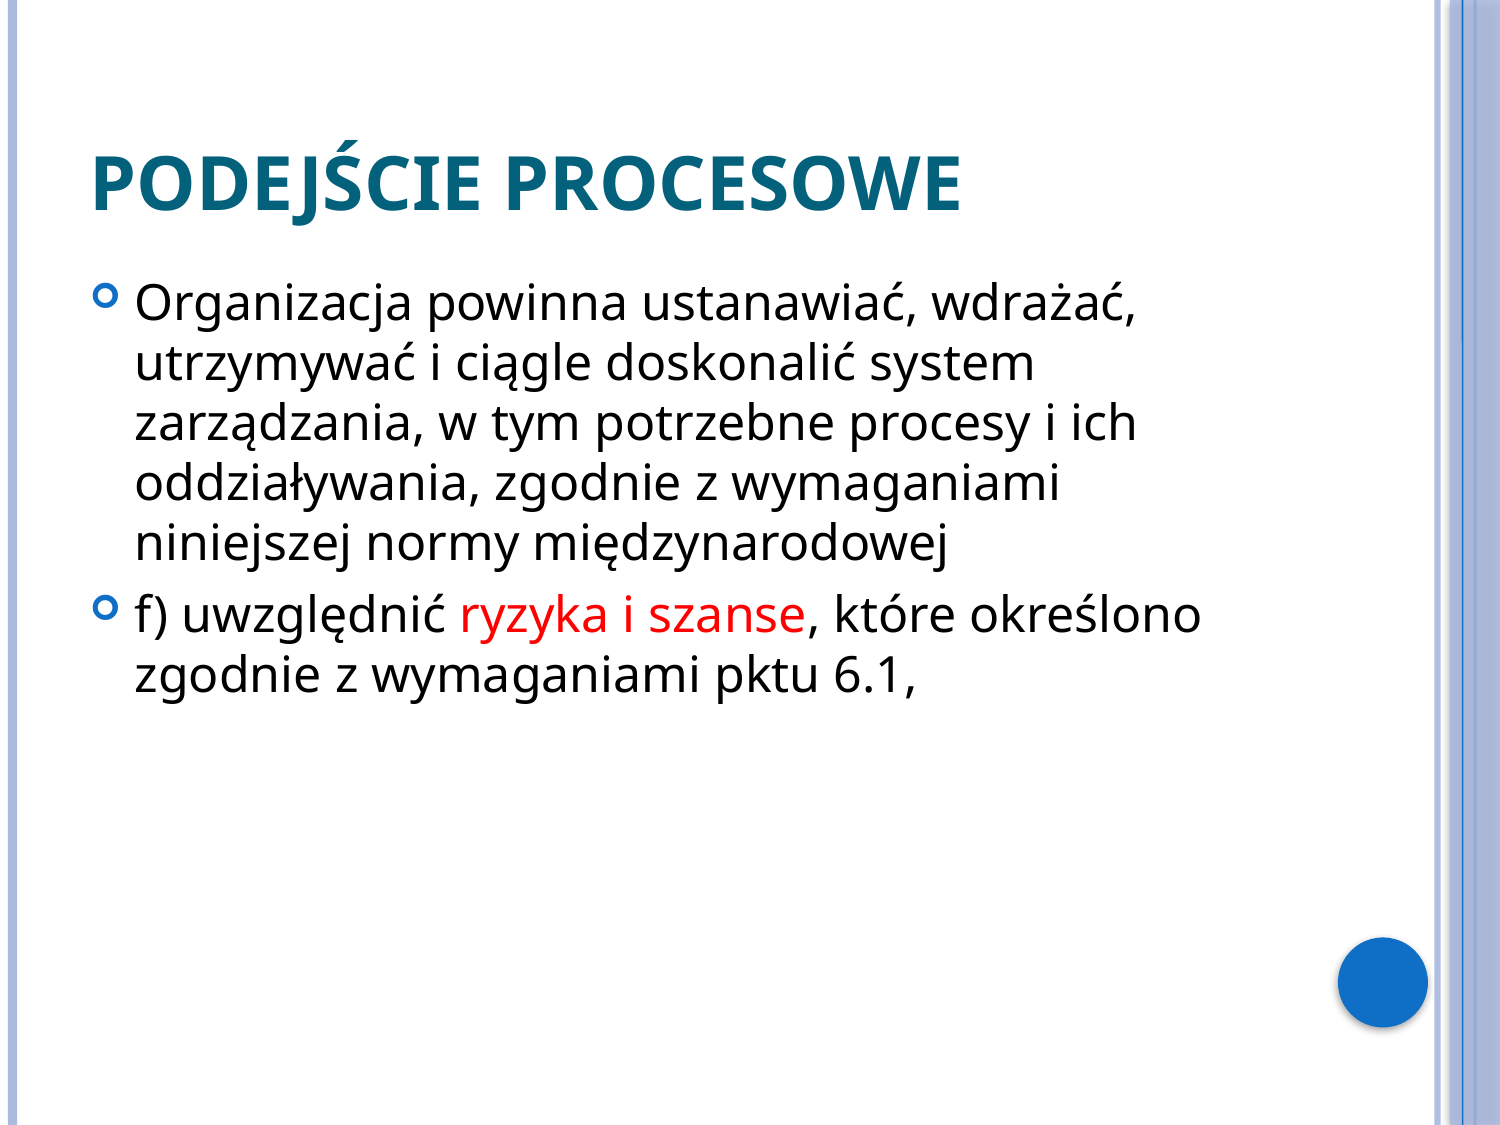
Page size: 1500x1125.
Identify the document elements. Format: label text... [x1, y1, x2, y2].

list Organizacja powinna ustanawiać, wdrażać, utrzymywać i ciągle doskonalić system zarządzania, w tym potrzebne procesy i ich oddziaływania, zgodnie z wymaganiami niniejszej normy międzynarodowej f) uwzględnić ryzyka i szanse, które określono zgodnie z wymaganiami pktu 6.1, [75, 262, 1300, 1062]
title Podejście procesowe [75, 45, 1300, 233]
